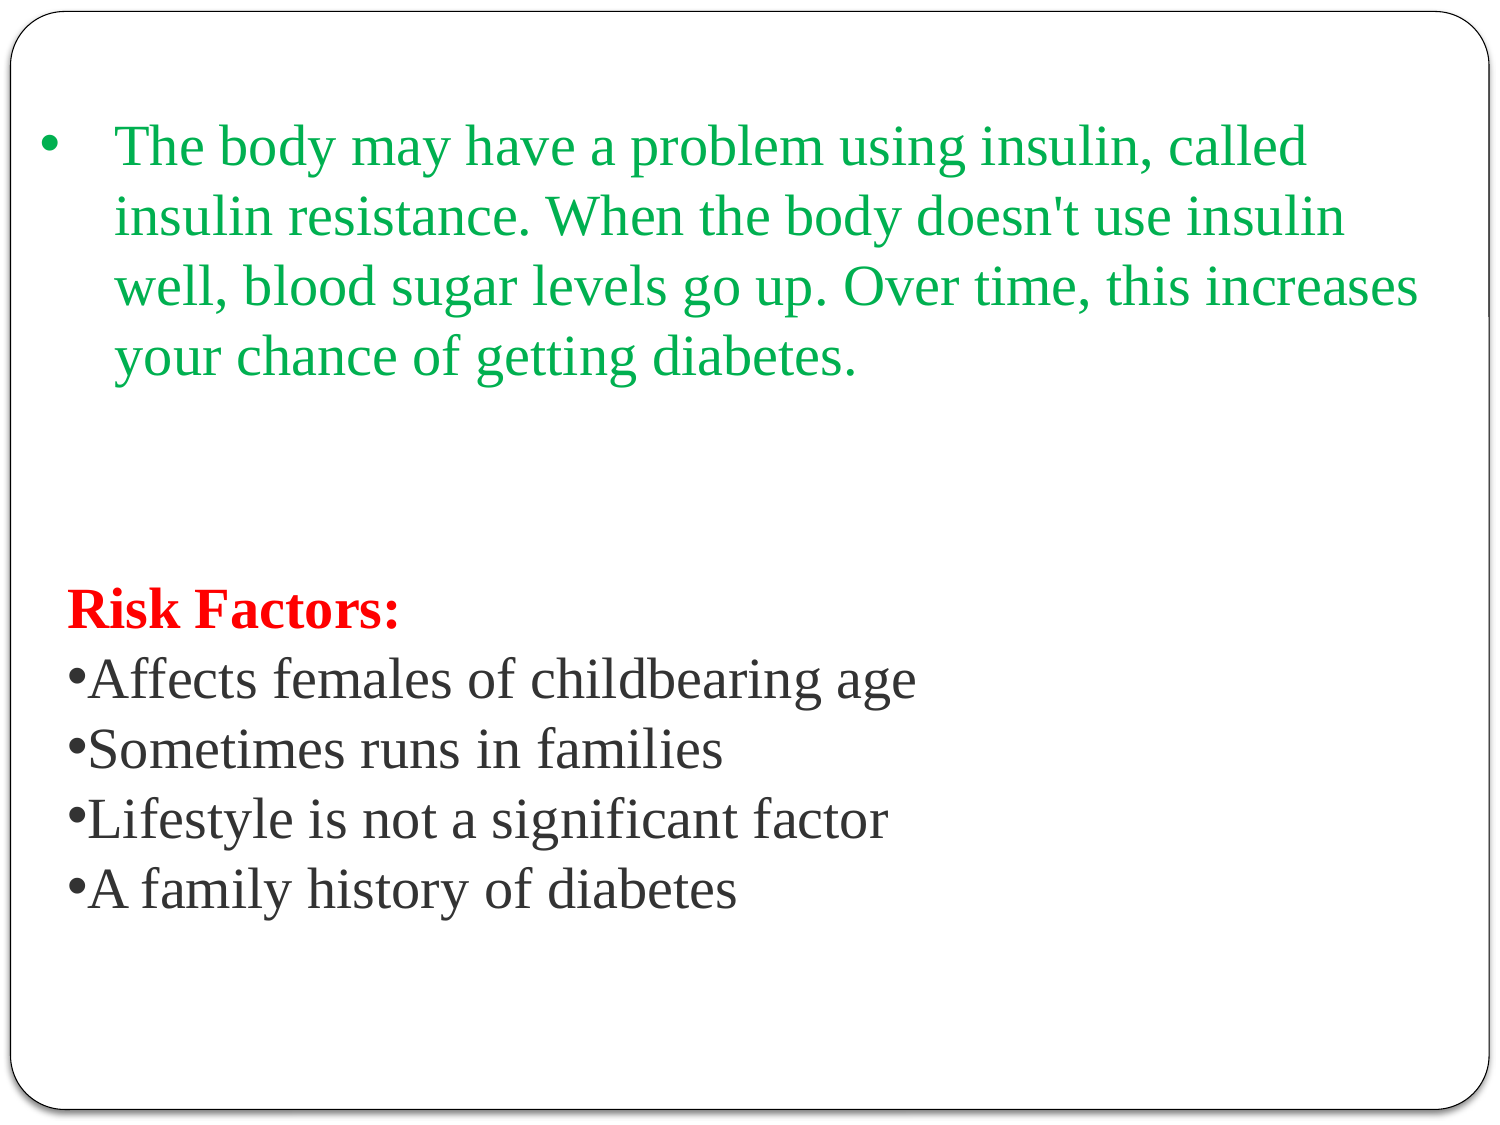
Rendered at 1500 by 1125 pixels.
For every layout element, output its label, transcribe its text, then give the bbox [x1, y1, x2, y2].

text_box Risk Factors: Affects females of childbearing age Sometimes runs in families Lifestyle is not a significant factor A family history of diabetes [52, 562, 1365, 928]
text_box The body may have a problem using insulin, called insulin resistance. When the body doesn't use insulin well, blood sugar levels go up. Over time, this increases your chance of getting diabetes. [24, 99, 1438, 465]
